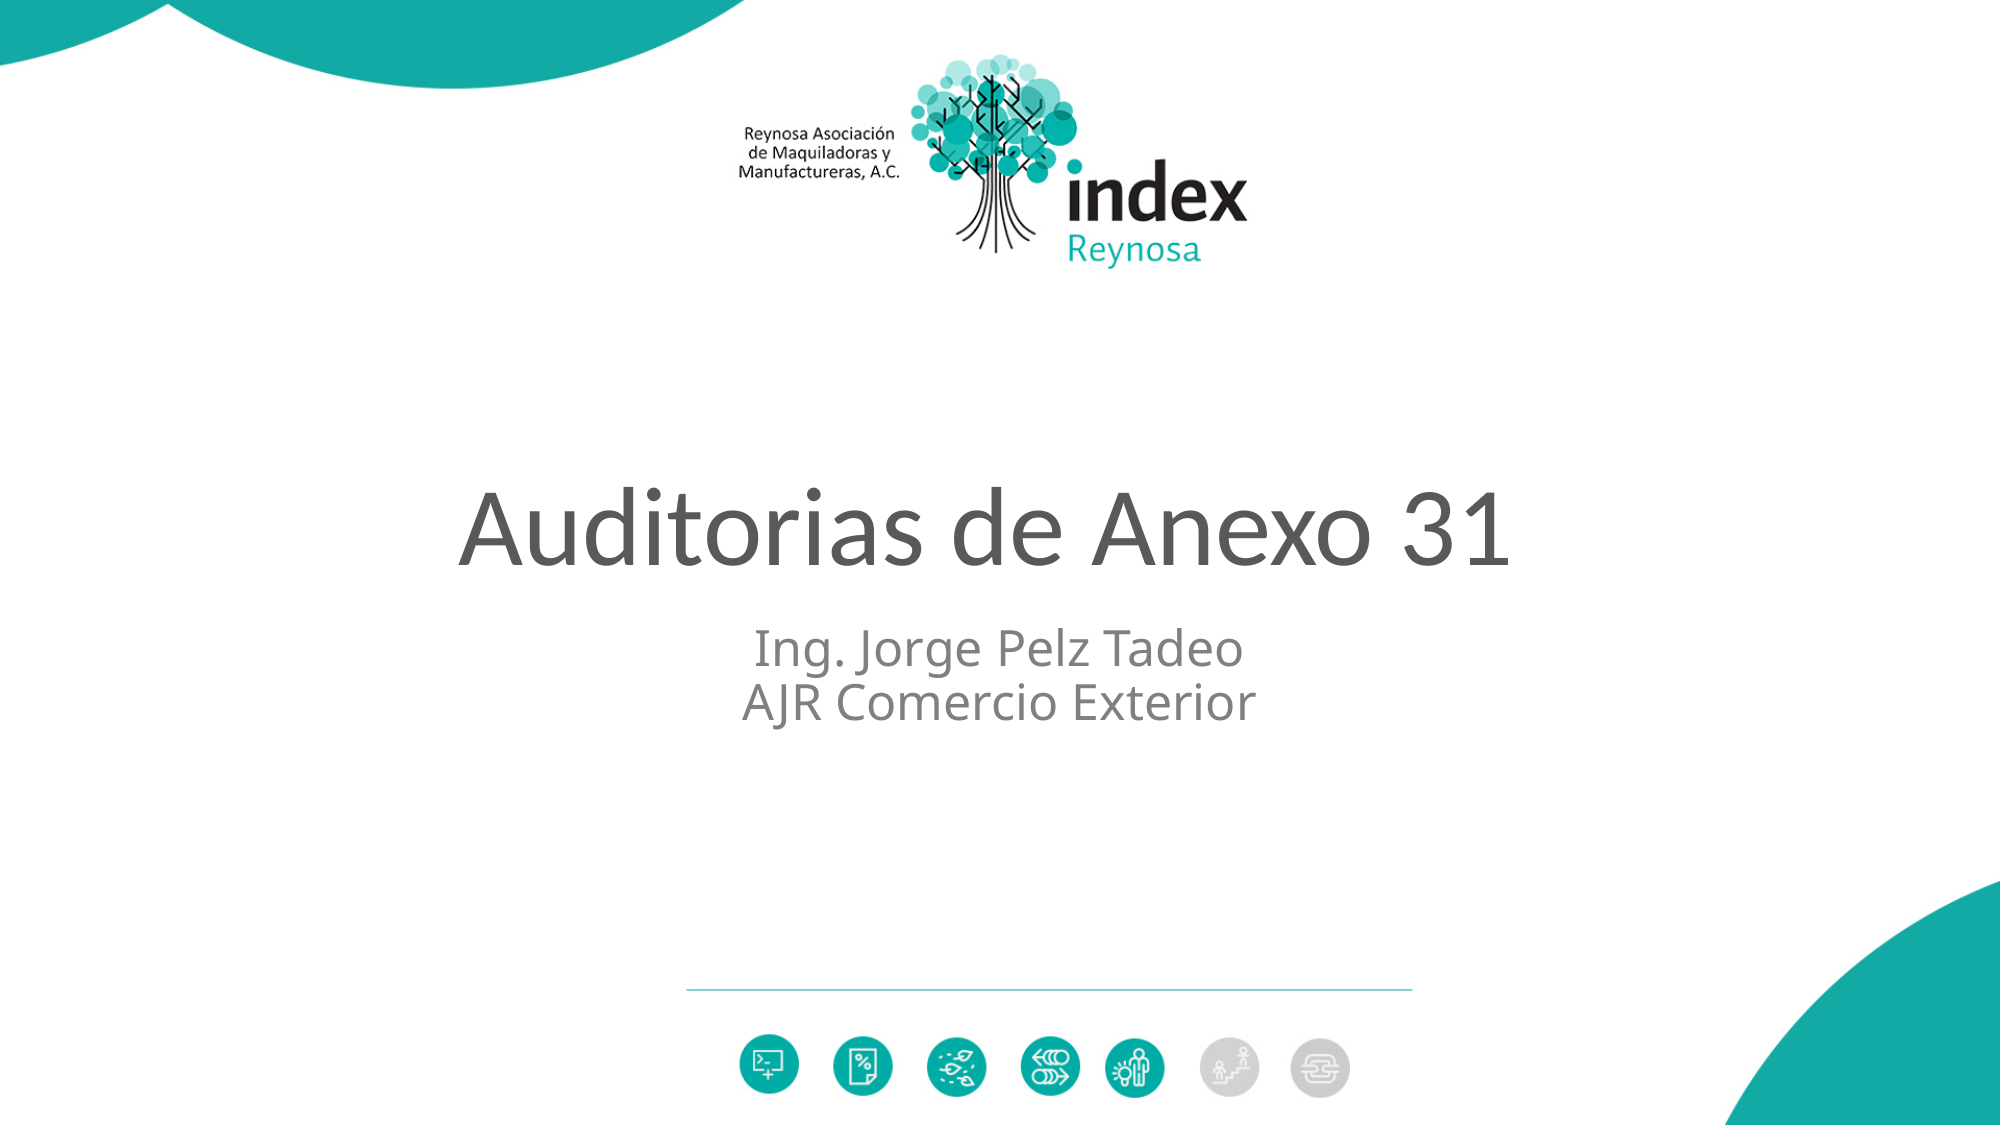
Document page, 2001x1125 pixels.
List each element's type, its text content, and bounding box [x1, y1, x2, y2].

title Auditorias de Anexo 31 [43, 205, 1955, 598]
subtitle Ing. Jorge Pelz Tadeo AJR Comercio Exterior [415, 615, 1585, 902]
picture [0, 0, 2000, 1125]
